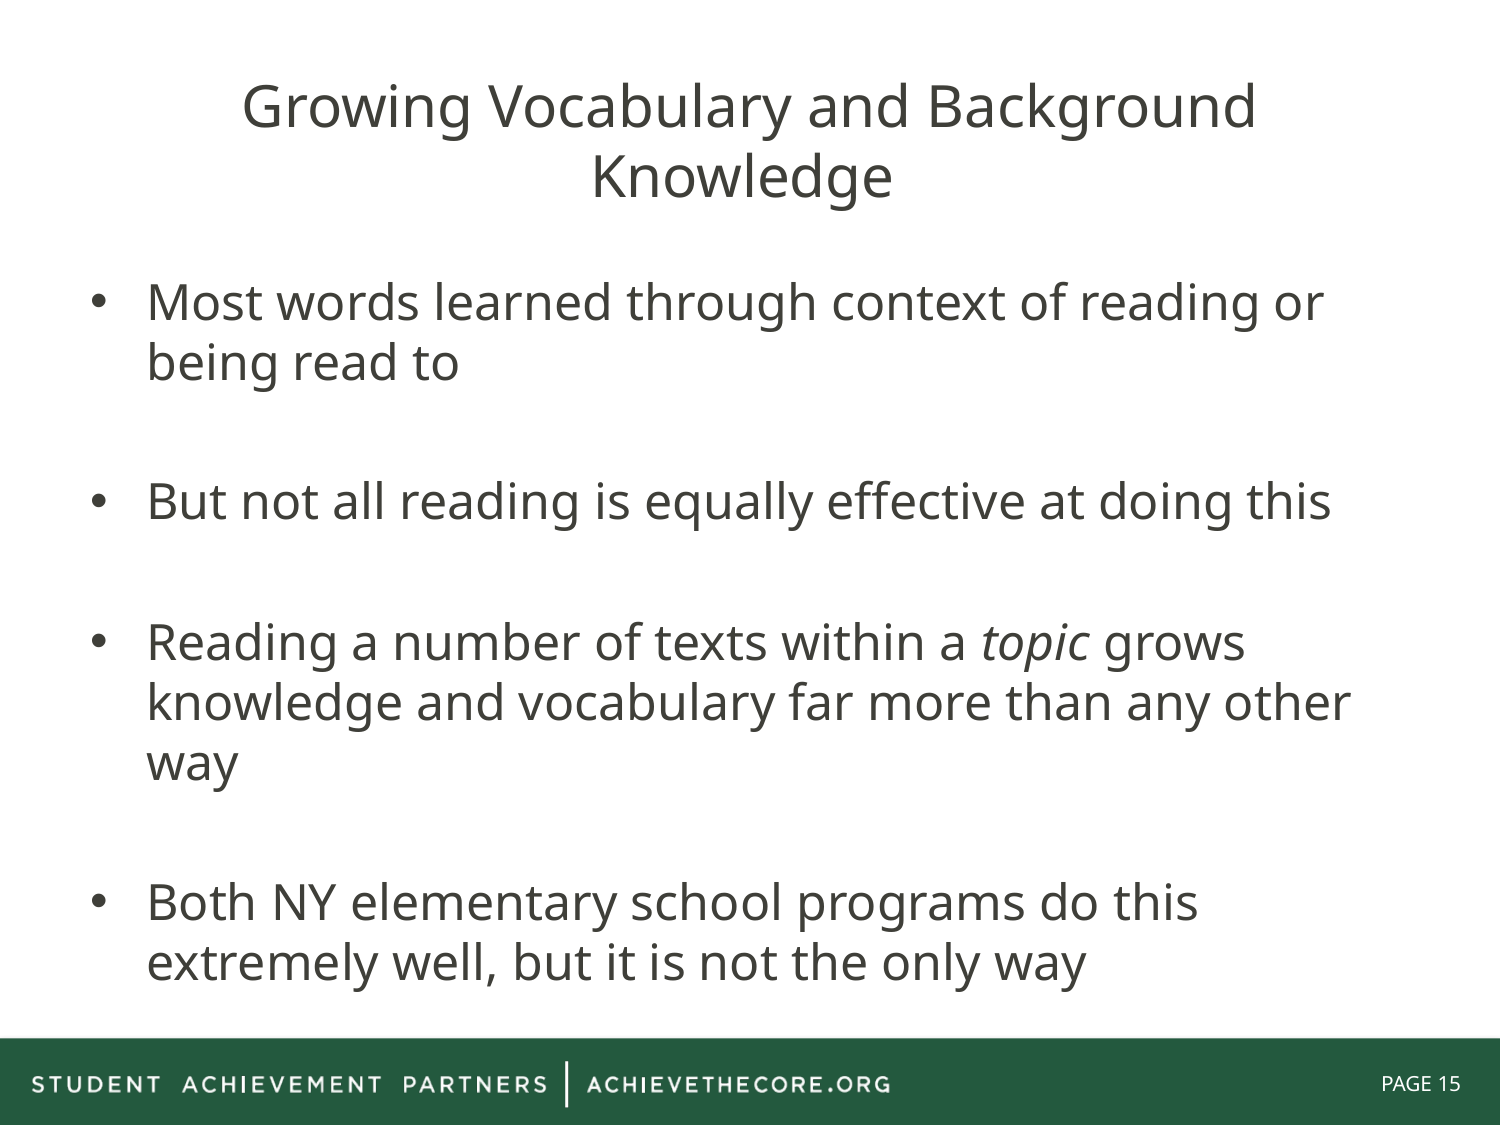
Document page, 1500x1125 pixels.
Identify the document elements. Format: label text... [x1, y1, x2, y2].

title Growing Vocabulary and Background Knowledge [75, 45, 1425, 233]
list Most words learned through context of reading or being read to But not all reading is equally effective at doing this Reading a number of texts within a topic grows knowledge and vocabulary far more than any other way Both NY elementary school programs do this extremely well, but it is not the only way [75, 262, 1425, 1005]
